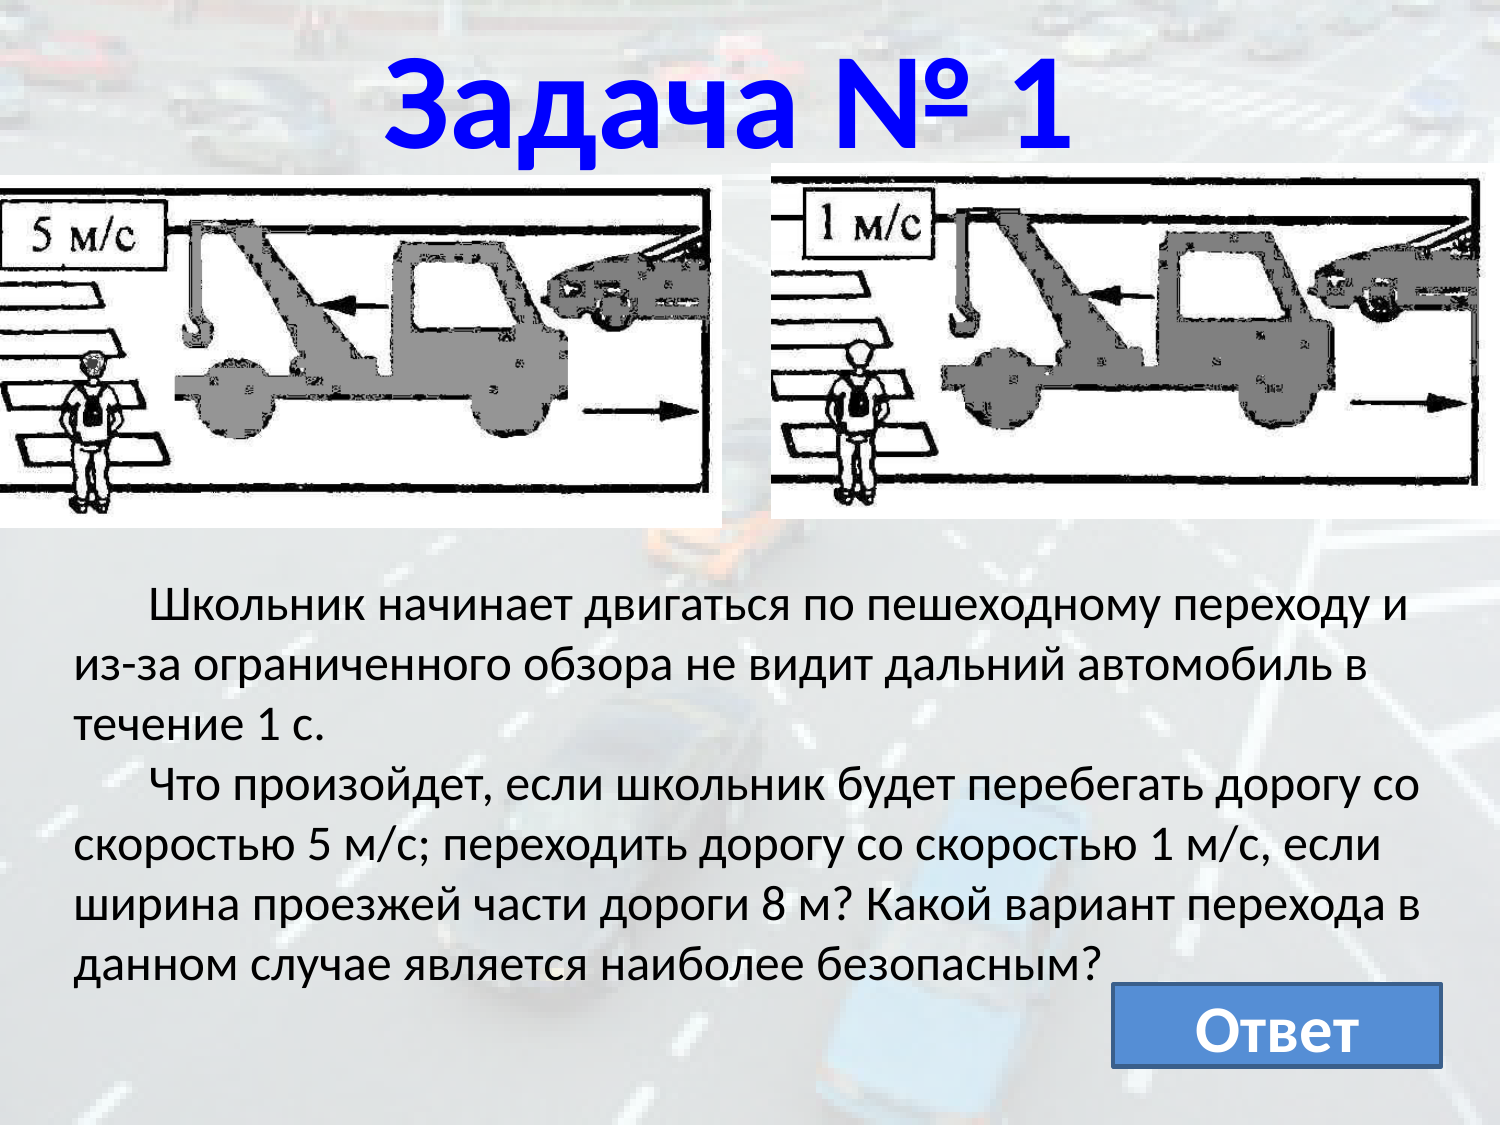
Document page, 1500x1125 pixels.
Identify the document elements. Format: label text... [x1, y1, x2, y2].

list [0, 175, 722, 528]
picture [771, 163, 1500, 520]
title Задача № 1 [70, 0, 1421, 188]
text_box Школьник начинает двигаться по пешеходному переходу и из-за ограниченного обзора не видит дальний автомобиль в течение 1 с. Что произойдет, если школьник будет перебегать дорогу со скоростью 5 м/с; переходить дорогу со скоростью 1 м/с, если ширина проезжей части дороги 8 м? Какой вариант перехода в данном случае является наиболее безопасным? [58, 562, 1442, 1068]
text_box Ответ [1111, 982, 1443, 1069]
